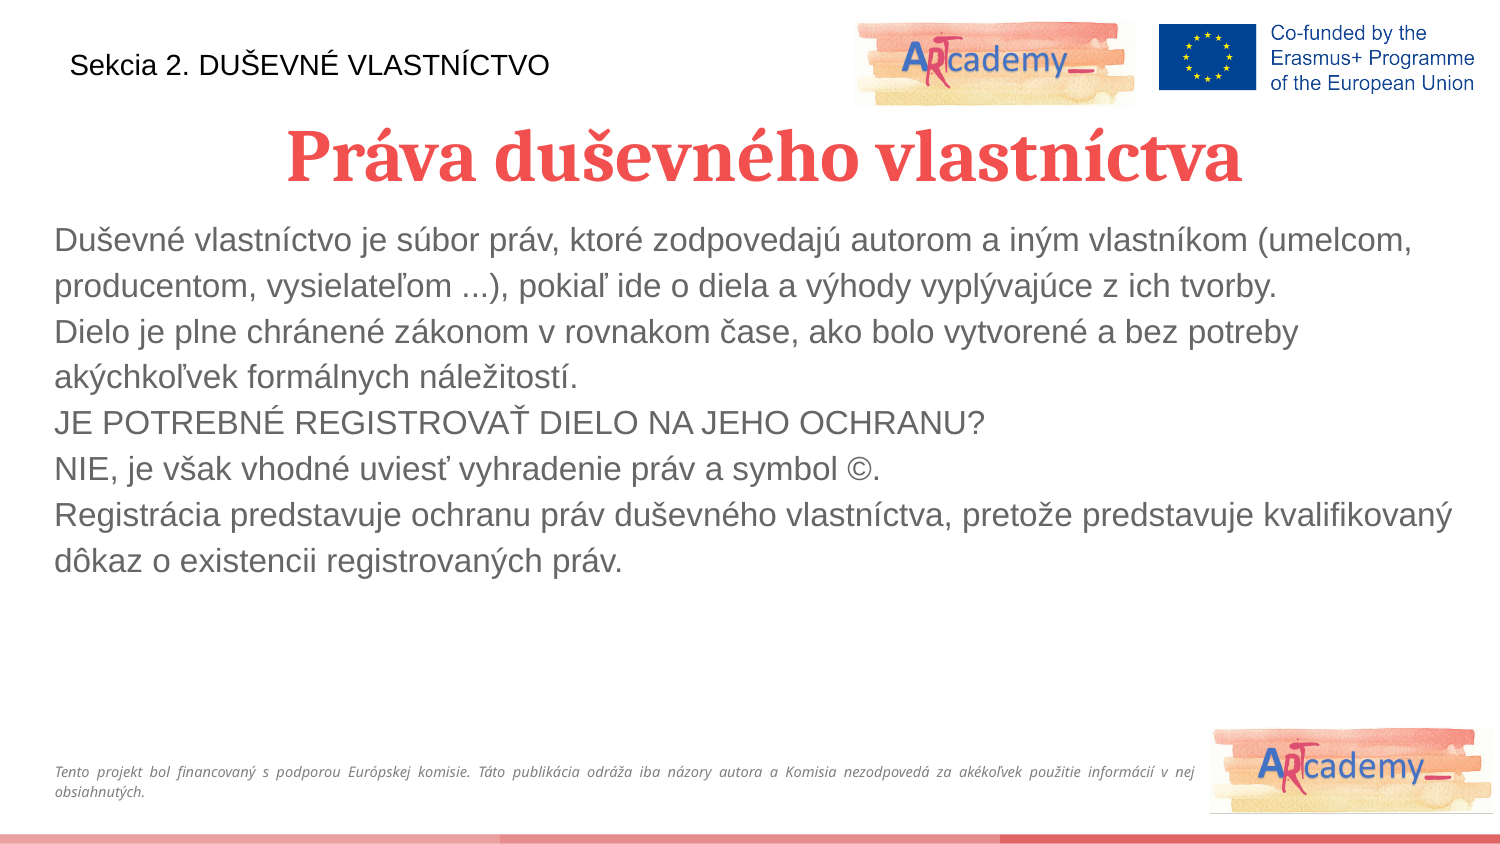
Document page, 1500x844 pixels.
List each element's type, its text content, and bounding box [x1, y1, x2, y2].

picture [1210, 709, 1493, 844]
title Práva duševného vlastníctva [180, 4, 1352, 197]
text_box Sekcia 2. DUŠEVNÉ VLASTNÍCTVO [54, 39, 596, 89]
text_box Tento projekt bol financovaný s podporou Európskej komisie. Táto publikácia odráža iba názory autora a Komisia nezodpovedá za akékoľvek použitie informácií v nej obsiahnutých. [39, 754, 1205, 799]
picture [854, 2, 1137, 138]
list Duševné vlastníctvo je súbor práv, ktoré zodpovedajú autorom a iným vlastníkom (umelcom, producentom, vysielateľom ...), pokiaľ ide o diela a výhody vyplývajúce z ich tvorby. Dielo je plne chránené zákonom v rovnakom čase, ako bolo vytvorené a bez potreby akýchkoľvek formálnych náležitostí. JE POTREBNÉ REGISTROVAŤ DIELO NA JEHO OCHRANU? NIE, je však vhodné uviesť vyhradenie práv a symbol ©. Registrácia predstavuje ochranu práv duševného vlastníctva, pretože predstavuje kvalifikovaný dôkaz o existencii registrovaných práv. [16, 197, 1474, 732]
picture [1158, 24, 1474, 94]
